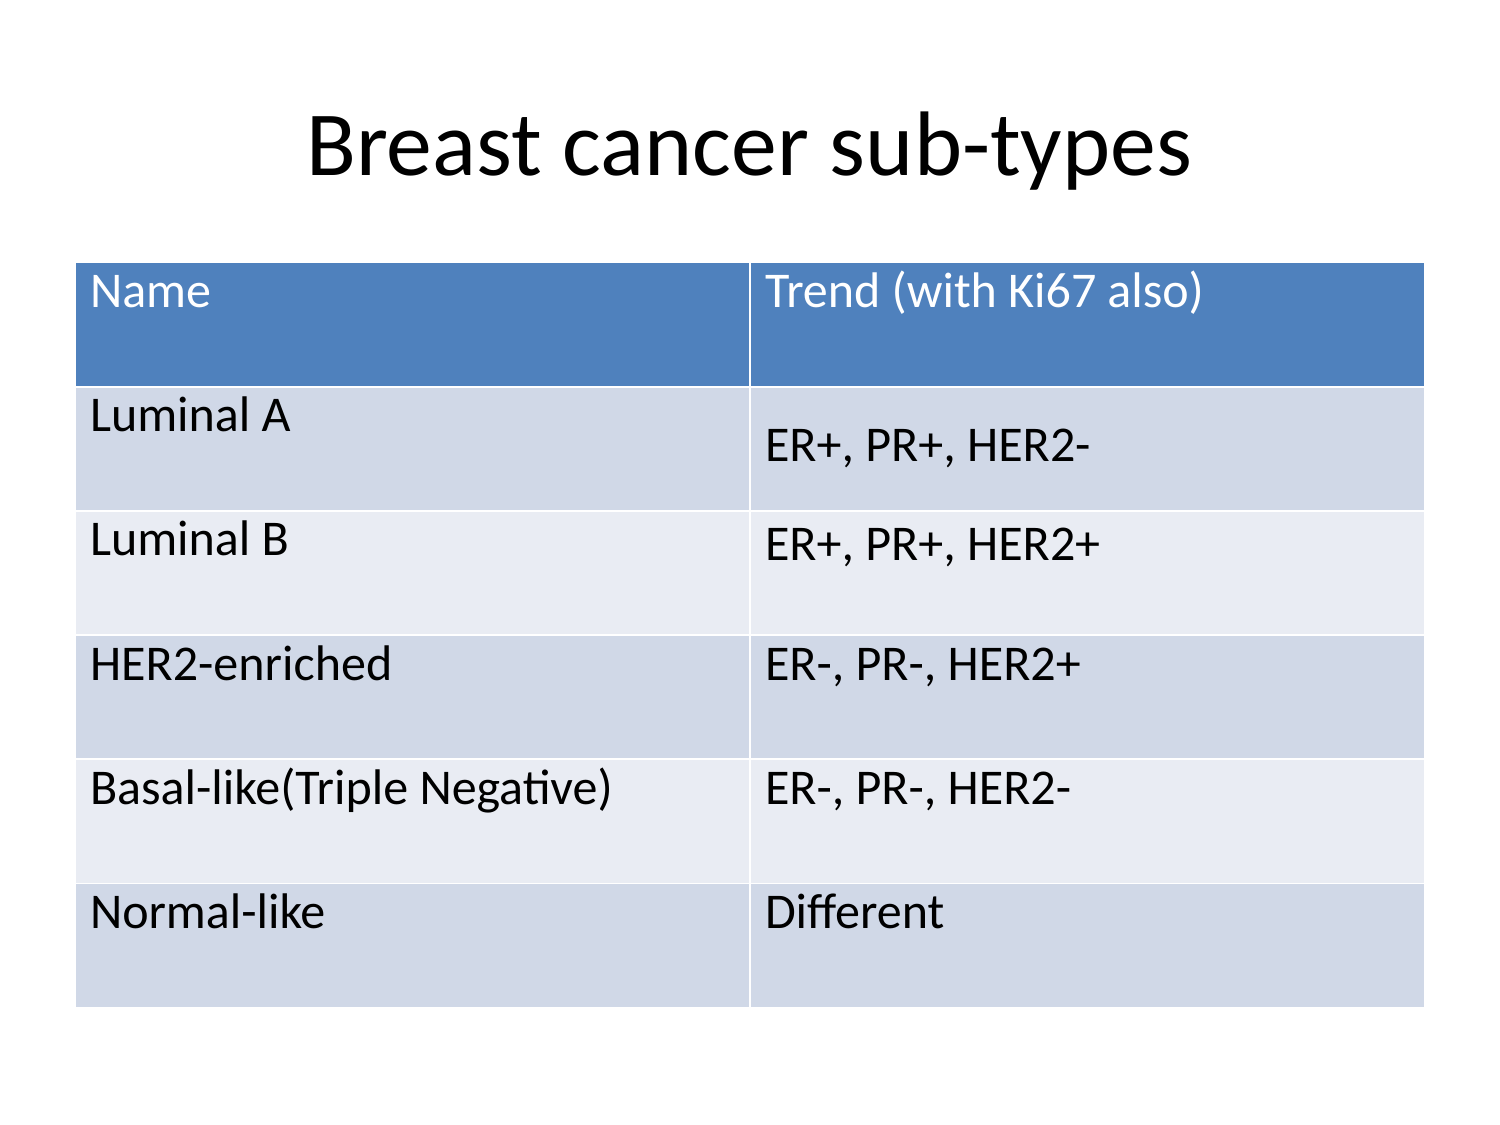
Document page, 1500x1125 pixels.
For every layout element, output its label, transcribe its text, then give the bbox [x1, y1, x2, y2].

table_cell Normal-like [76, 884, 749, 1007]
table_cell ER-, PR-, HER2- [751, 760, 1424, 883]
title Breast cancer sub-types [75, 45, 1425, 233]
table_cell Different [751, 884, 1424, 1007]
table_cell Luminal A [76, 388, 749, 510]
table_header Trend (with Ki67 also) [751, 263, 1424, 386]
table_cell HER2-enriched [76, 636, 749, 758]
table_cell ER+, PR+, HER2- [751, 388, 1424, 510]
table_header Name [76, 263, 749, 386]
table_cell Basal-like(Triple Negative) [76, 760, 749, 883]
table_cell Luminal B [76, 512, 749, 634]
table_cell ER+, PR+, HER2+ [751, 512, 1424, 634]
table_cell ER-, PR-, HER2+ [751, 636, 1424, 758]
